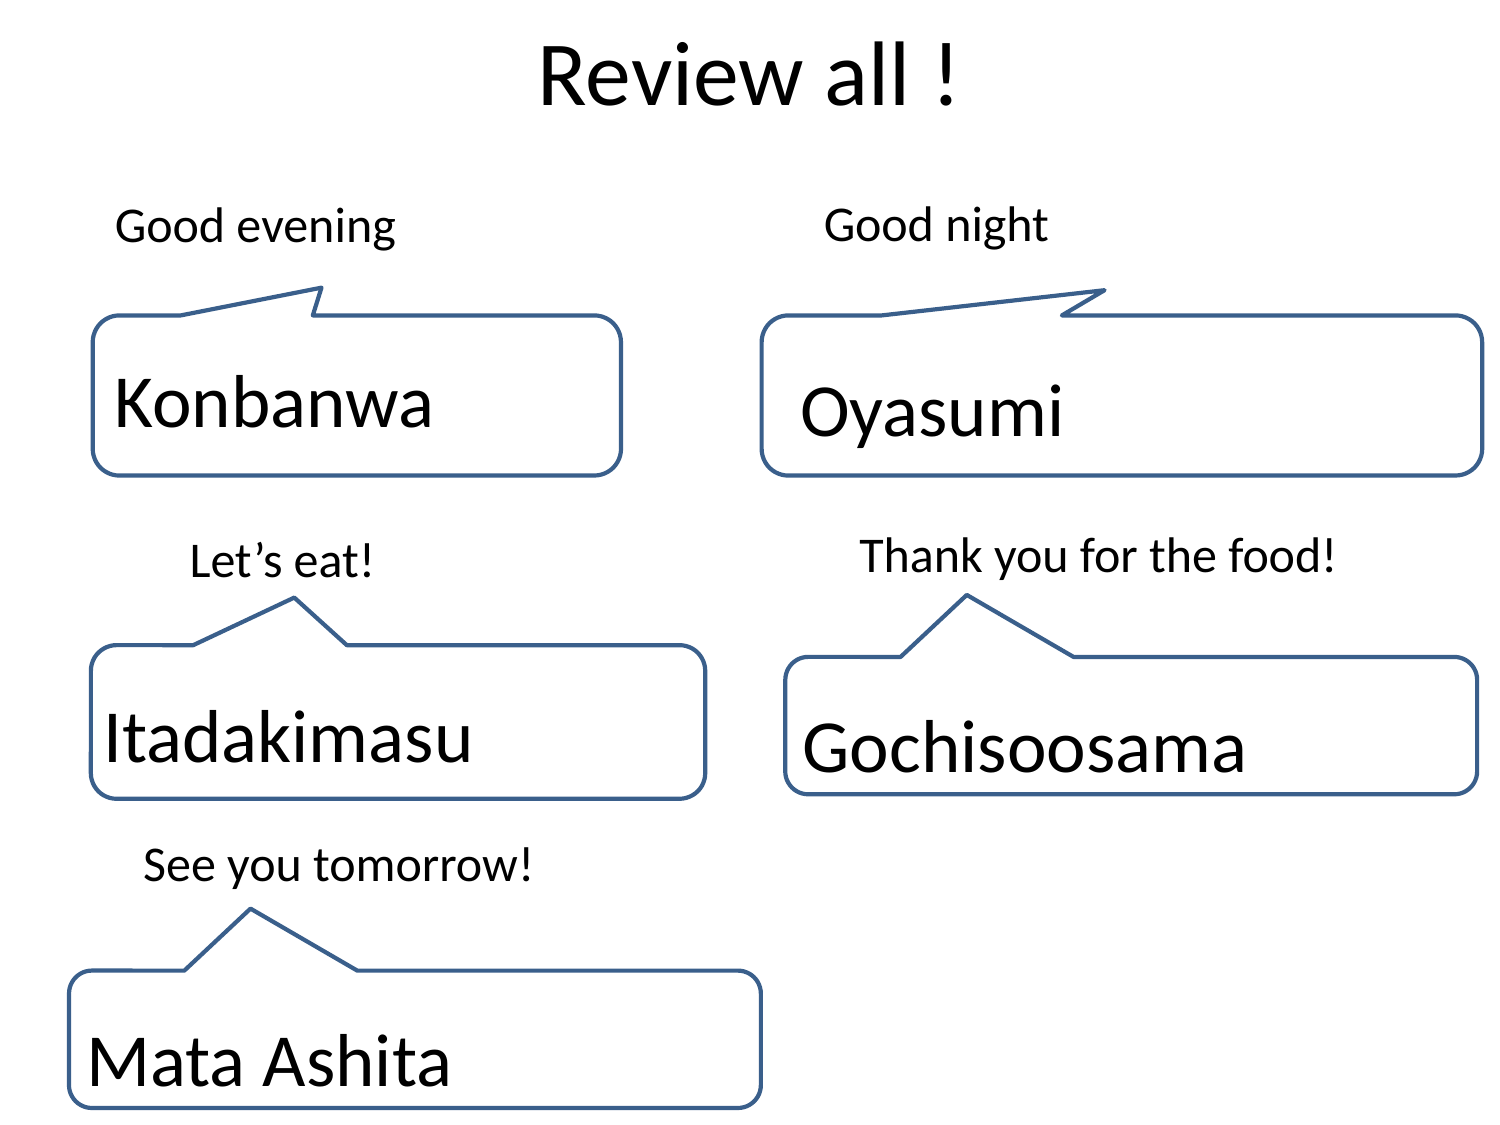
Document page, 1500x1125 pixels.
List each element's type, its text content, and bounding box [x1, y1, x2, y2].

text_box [761, 315, 1483, 476]
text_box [92, 315, 703, 476]
text_box Let’s eat! [174, 519, 636, 595]
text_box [68, 970, 764, 1111]
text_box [784, 656, 1480, 797]
title Review all ! [112, 0, 1388, 138]
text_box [88, 644, 710, 799]
text_box Thank you for the food! [844, 515, 1480, 590]
text_box Good evening [100, 185, 680, 261]
text_box Good night [809, 184, 1388, 260]
text_box See you tomorrow! [128, 824, 764, 900]
